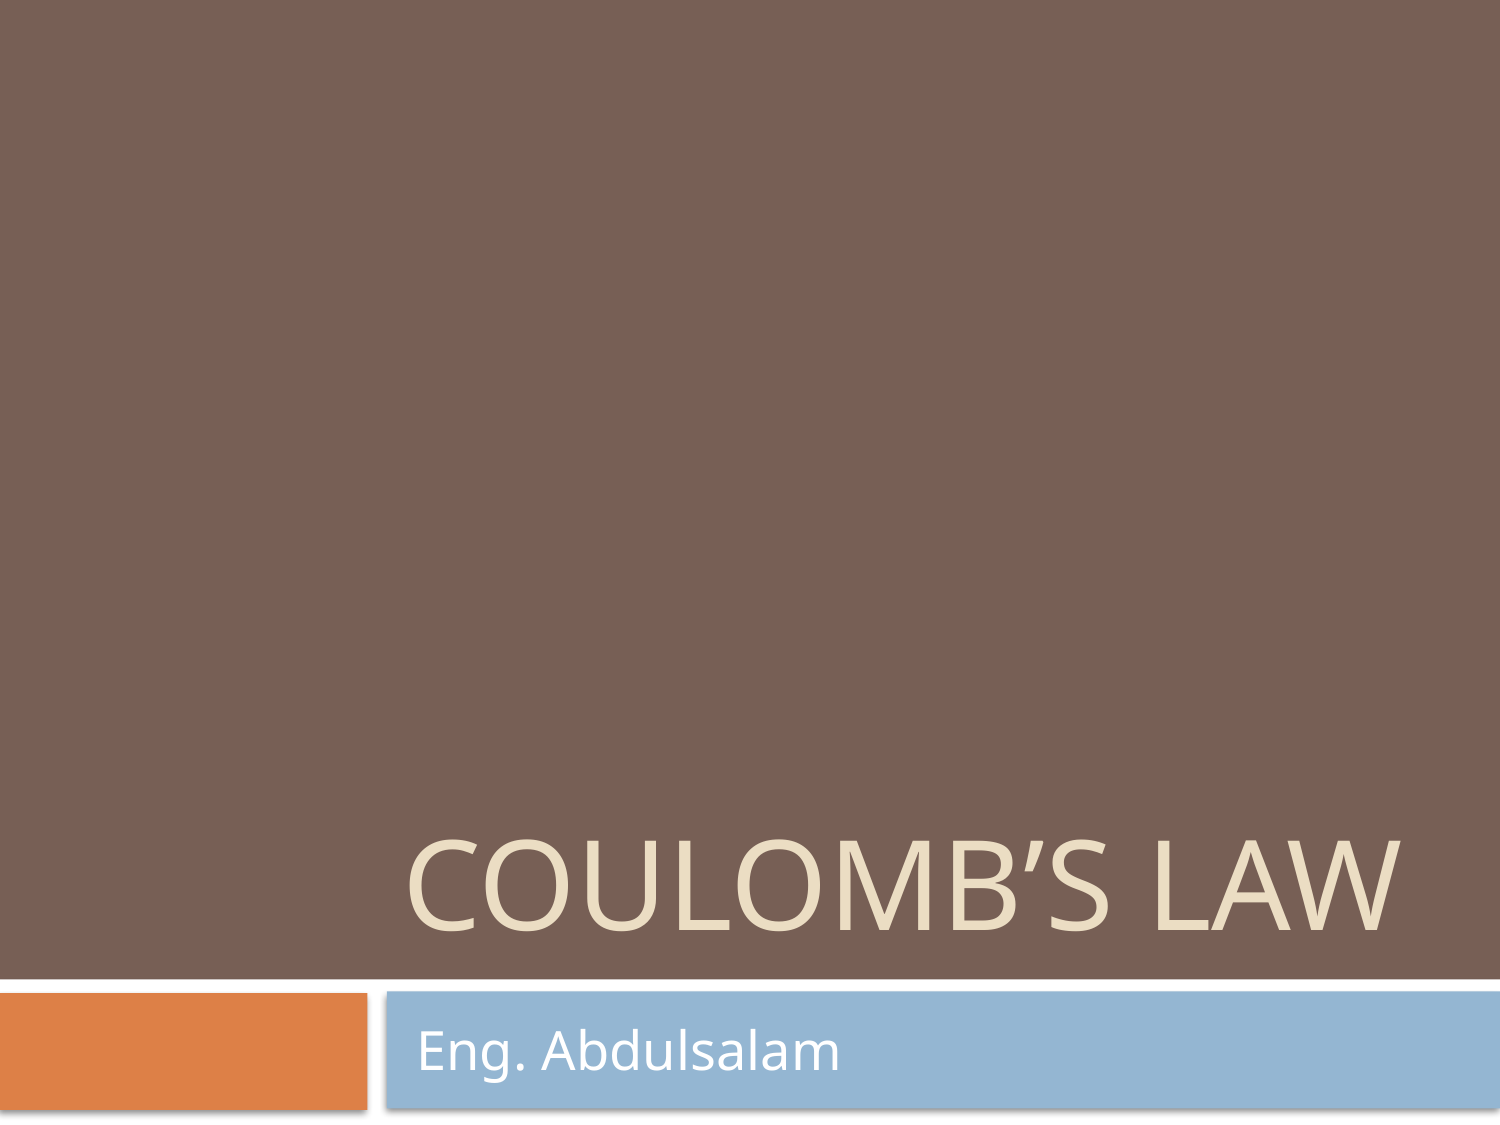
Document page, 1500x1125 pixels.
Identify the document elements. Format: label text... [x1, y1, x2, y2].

title Coulomb’s law [387, 662, 1450, 963]
subtitle Eng. Abdulsalam [387, 992, 1488, 1105]
